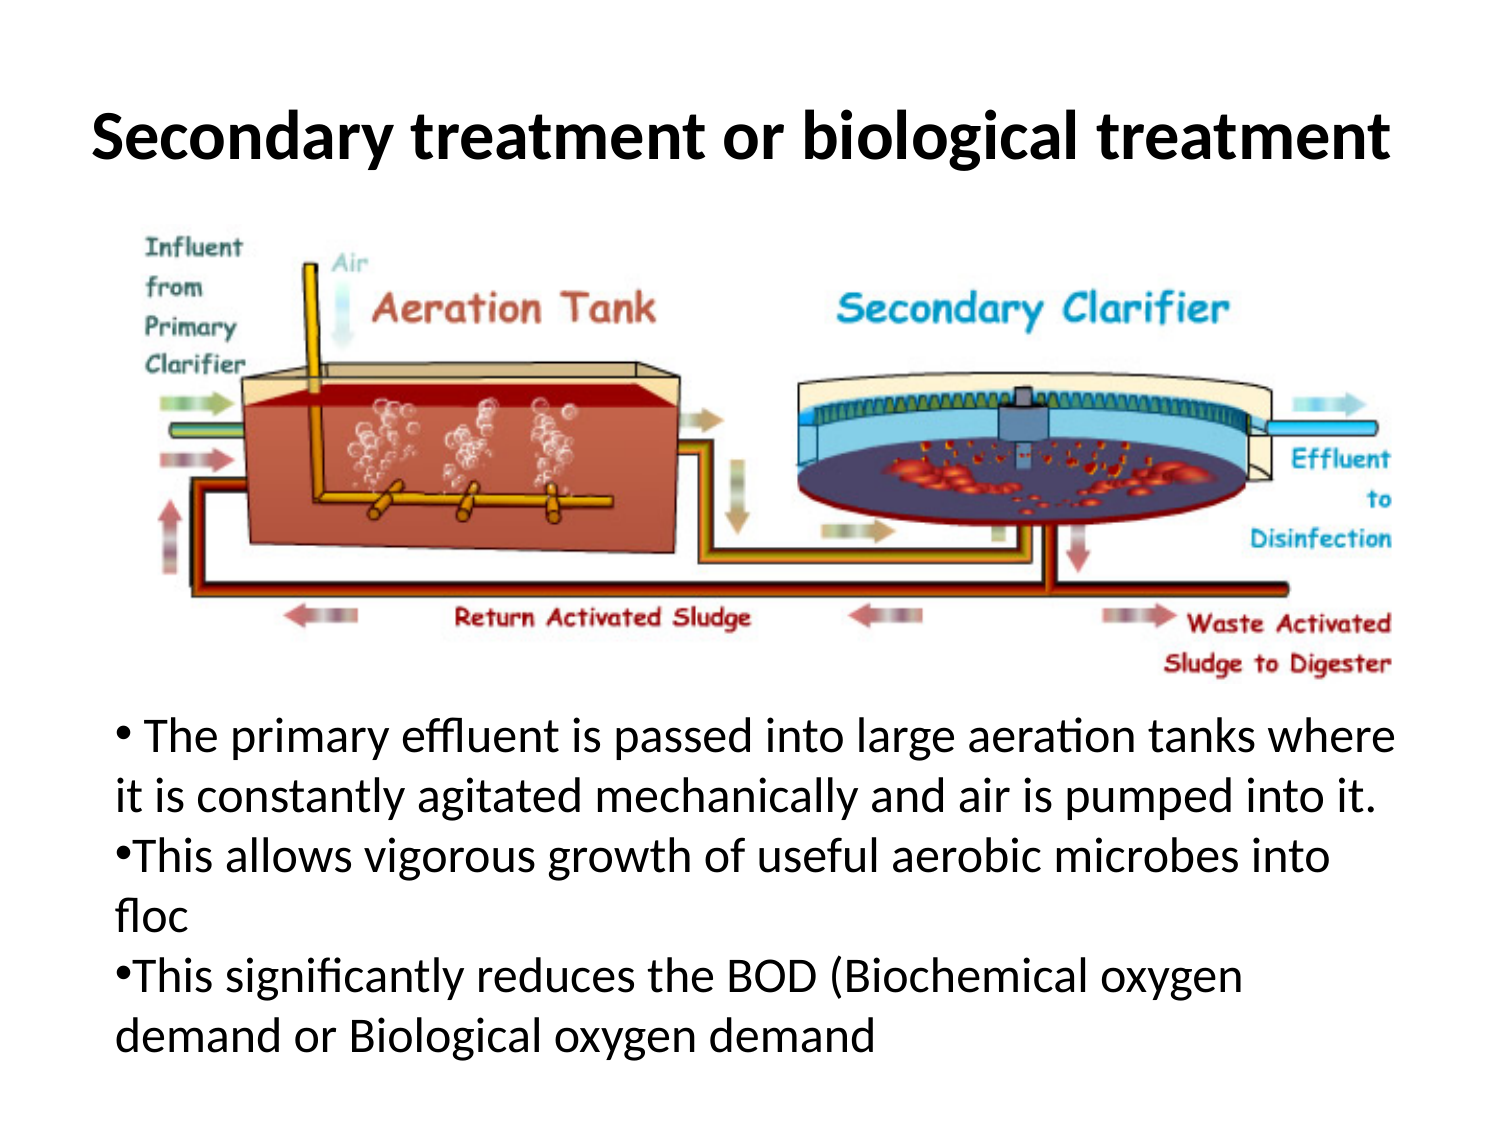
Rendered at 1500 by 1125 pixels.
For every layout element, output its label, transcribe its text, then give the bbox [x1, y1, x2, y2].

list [124, 224, 1417, 684]
text_box The primary effluent is passed into large aeration tanks where it is constantly agitated mechanically and air is pumped into it. This allows vigorous growth of useful aerobic microbes into floc This significantly reduces the BOD (Biochemical oxygen demand or Biological oxygen demand [99, 649, 1425, 1125]
title Secondary treatment or biological treatment [75, 0, 1425, 188]
